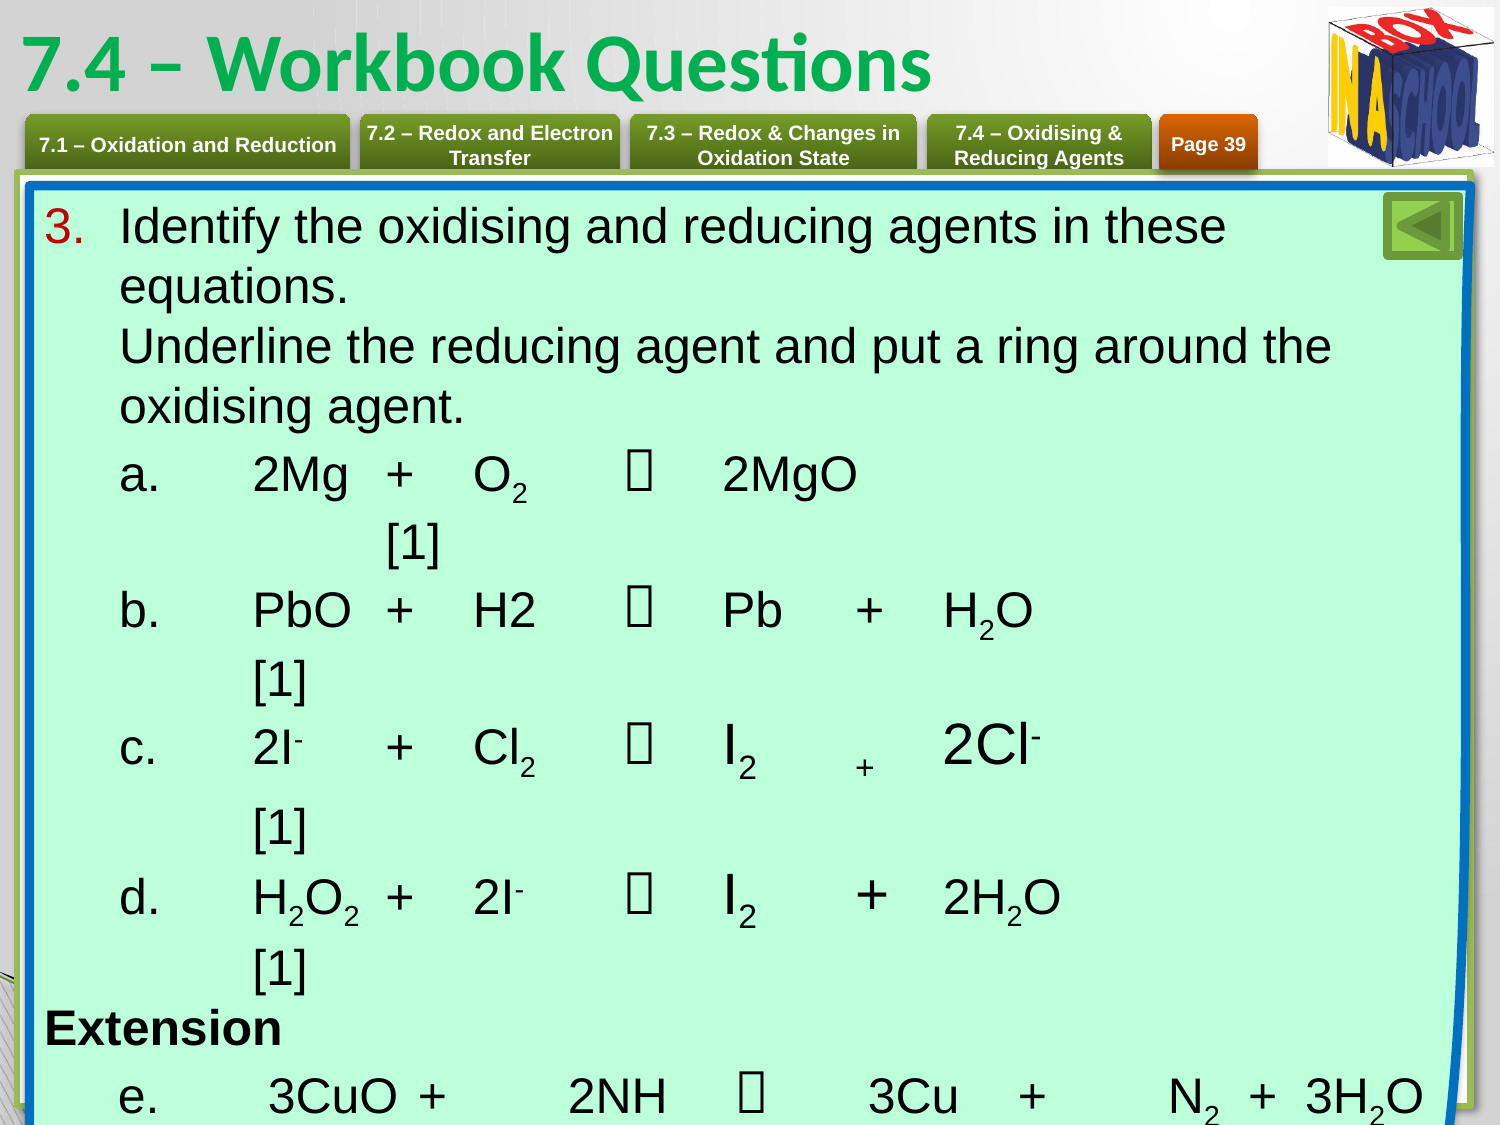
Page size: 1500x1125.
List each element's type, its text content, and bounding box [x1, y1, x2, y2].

text_box [1383, 192, 1463, 260]
text_box Page 39 [1159, 113, 1258, 170]
text_box Identify the oxidising and reducing agents in these equations. Underline the reducing agent and put a ring around the oxidising agent. a. 2Mg + O2  2MgO [1] b. PbO + H2  Pb + H2O [1] c. 2I- + Cl2  I2 + 2Cl- [1] d. H2O2 + 2I-  I2 + 2H2O [1] Extension e. 3CuO + 2NH  3Cu + N2 + 3H2O [1] f. Zn + Cu2+  Zn2+ + Cu [1] [29, 185, 1471, 1125]
picture [1328, 7, 1495, 167]
title 7.4 – Workbook Questions [5, 7, 1270, 110]
